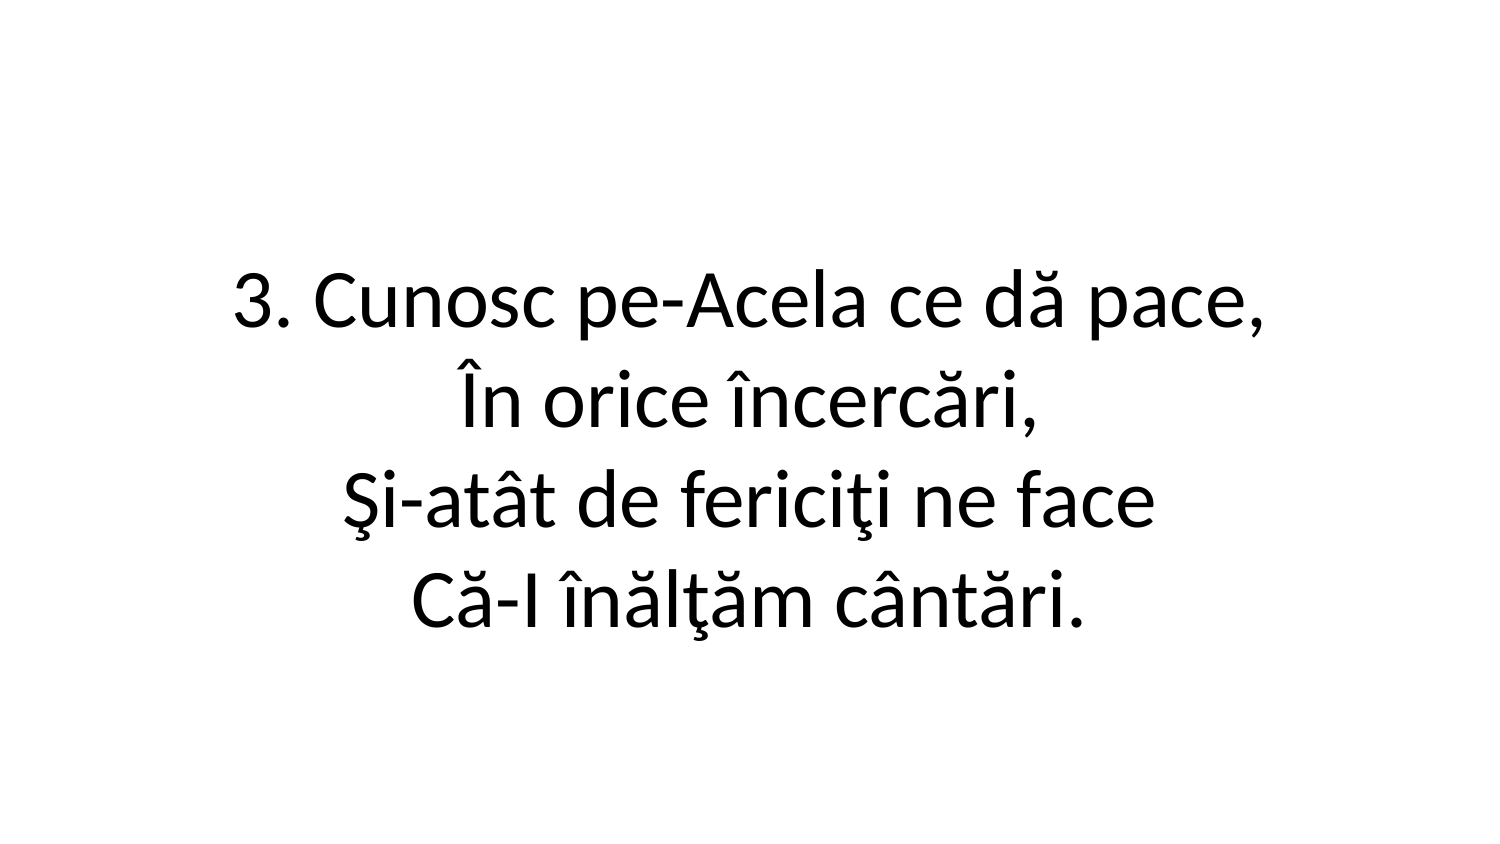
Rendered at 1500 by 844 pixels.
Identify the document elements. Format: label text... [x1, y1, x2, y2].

text_box 3. Cunosc pe-Acela ce dă pace, În orice încercări, Şi-atât de fericiţi ne face Că-I înălţăm cântări. [216, 192, 1284, 652]
